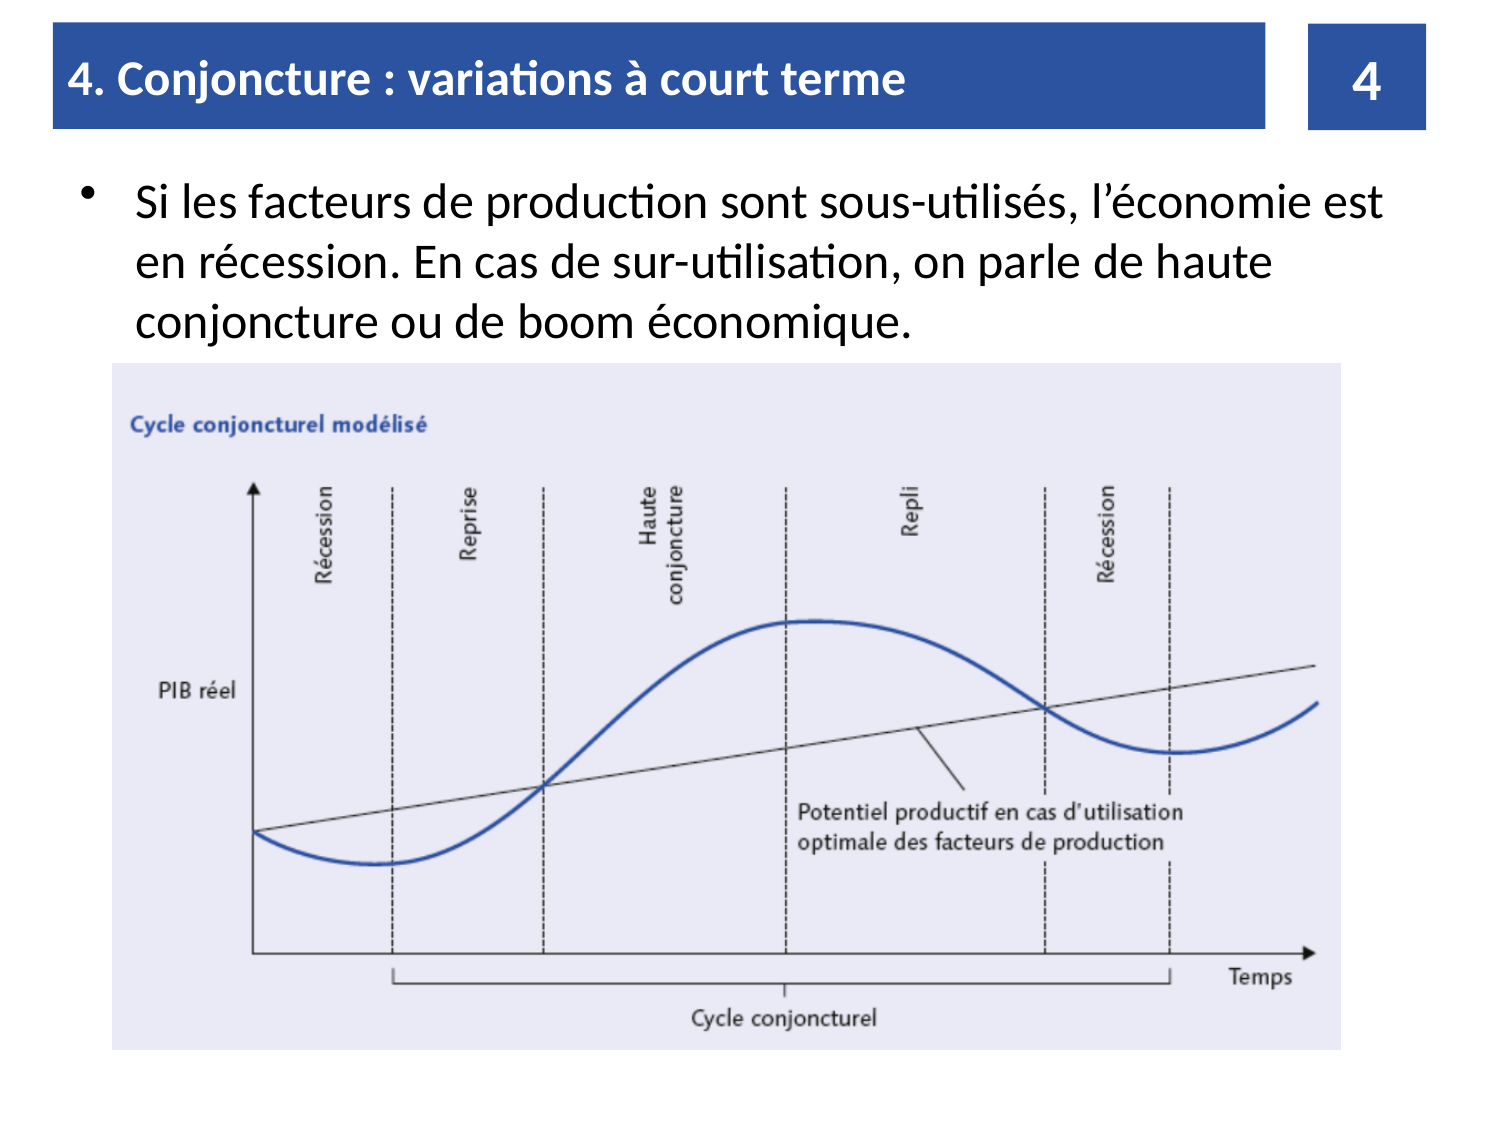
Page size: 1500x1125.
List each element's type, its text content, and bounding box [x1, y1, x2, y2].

text_box 4. Conjoncture : variations à court terme [52, 22, 1266, 129]
text_box 4 [1308, 23, 1427, 131]
picture [112, 363, 1341, 1050]
text_box Si les facteurs de production sont sous-utilisés, l’économie est en récession. En cas de sur-utilisation, on parle de haute conjoncture ou de boom économique. [64, 160, 1447, 356]
